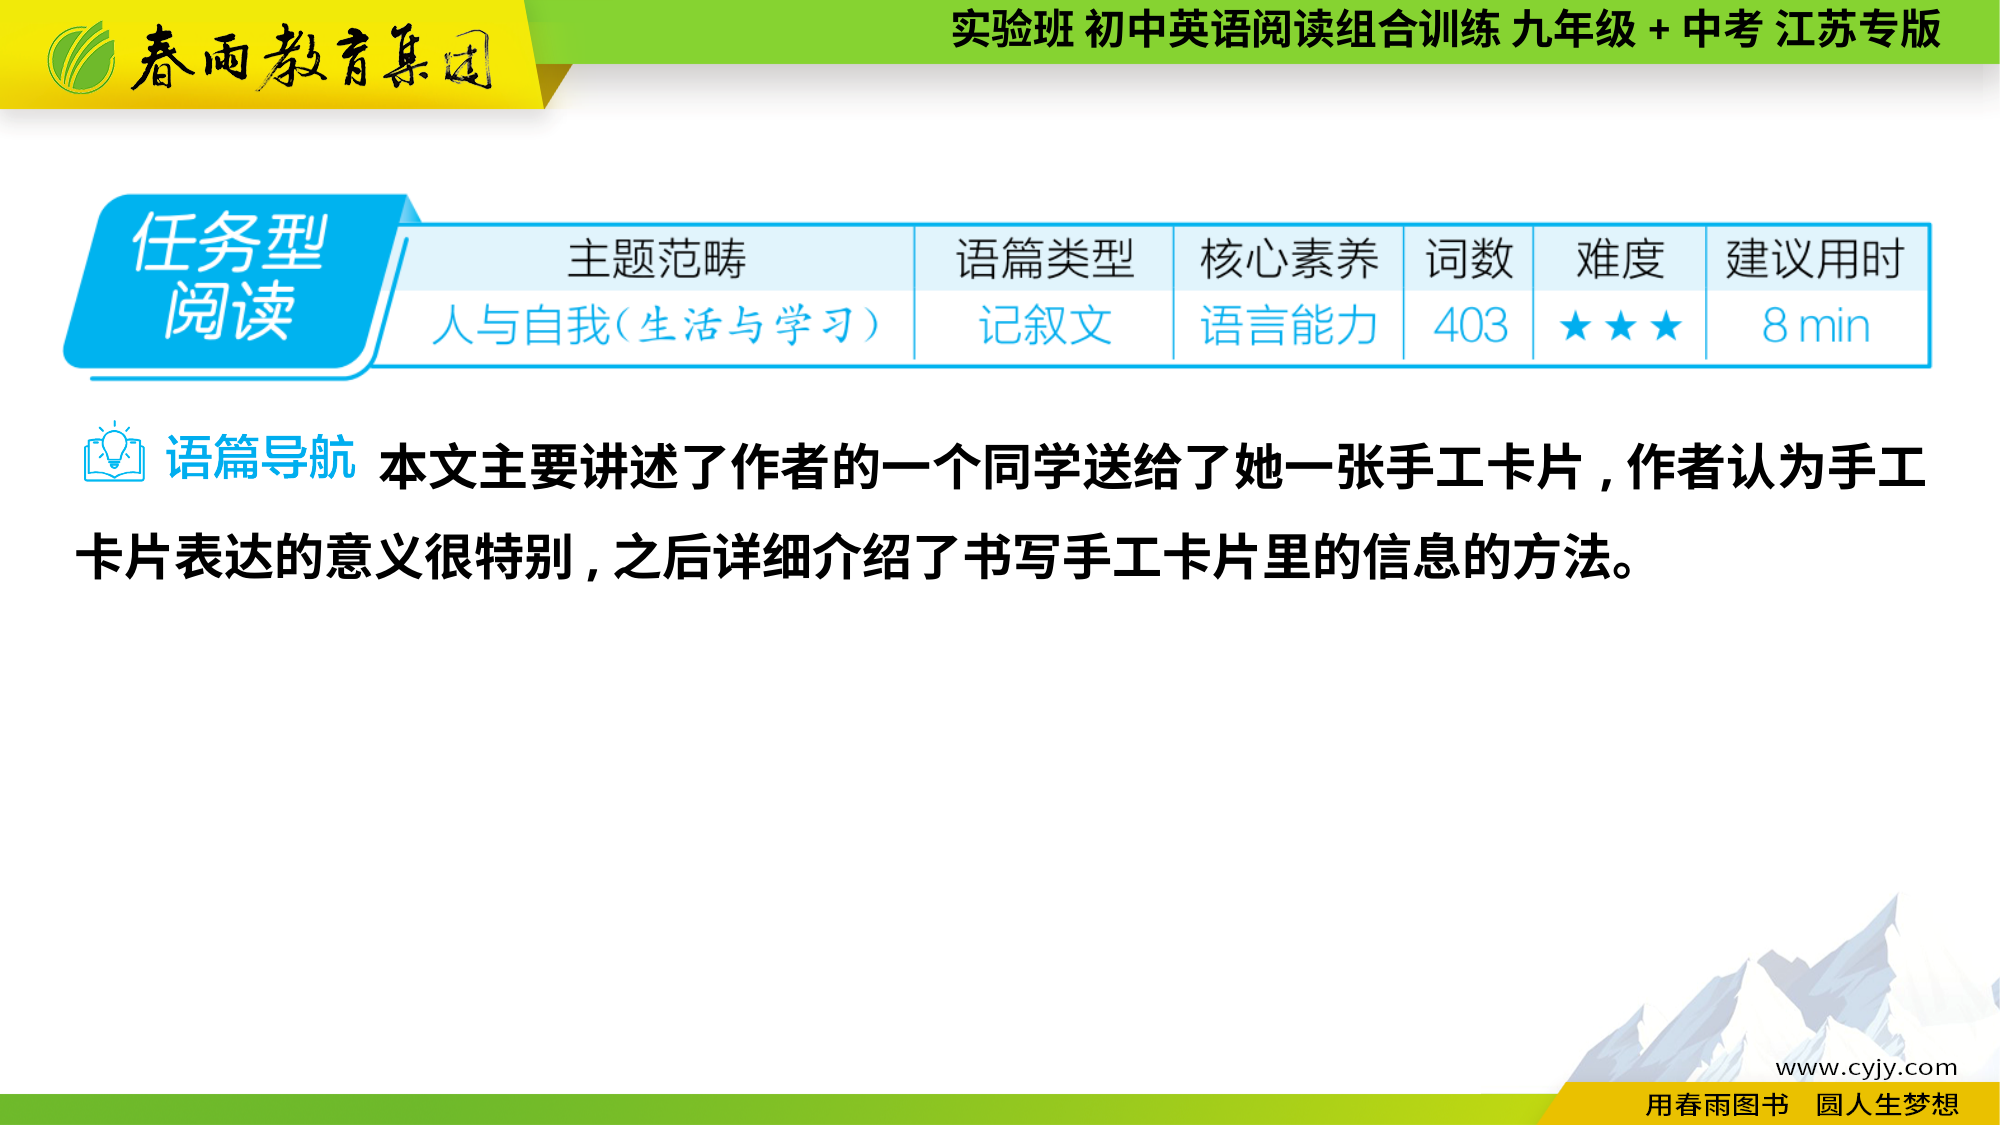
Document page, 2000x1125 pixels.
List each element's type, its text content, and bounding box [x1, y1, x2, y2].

list 本文主要讲述了作者的一个同学送给了她一张手工卡片,作者认为手工卡片表达的意义很特别,之后详细介绍了书写手工卡片里的信息的方法。 [59, 399, 1944, 584]
picture [0, 0, 2000, 1125]
